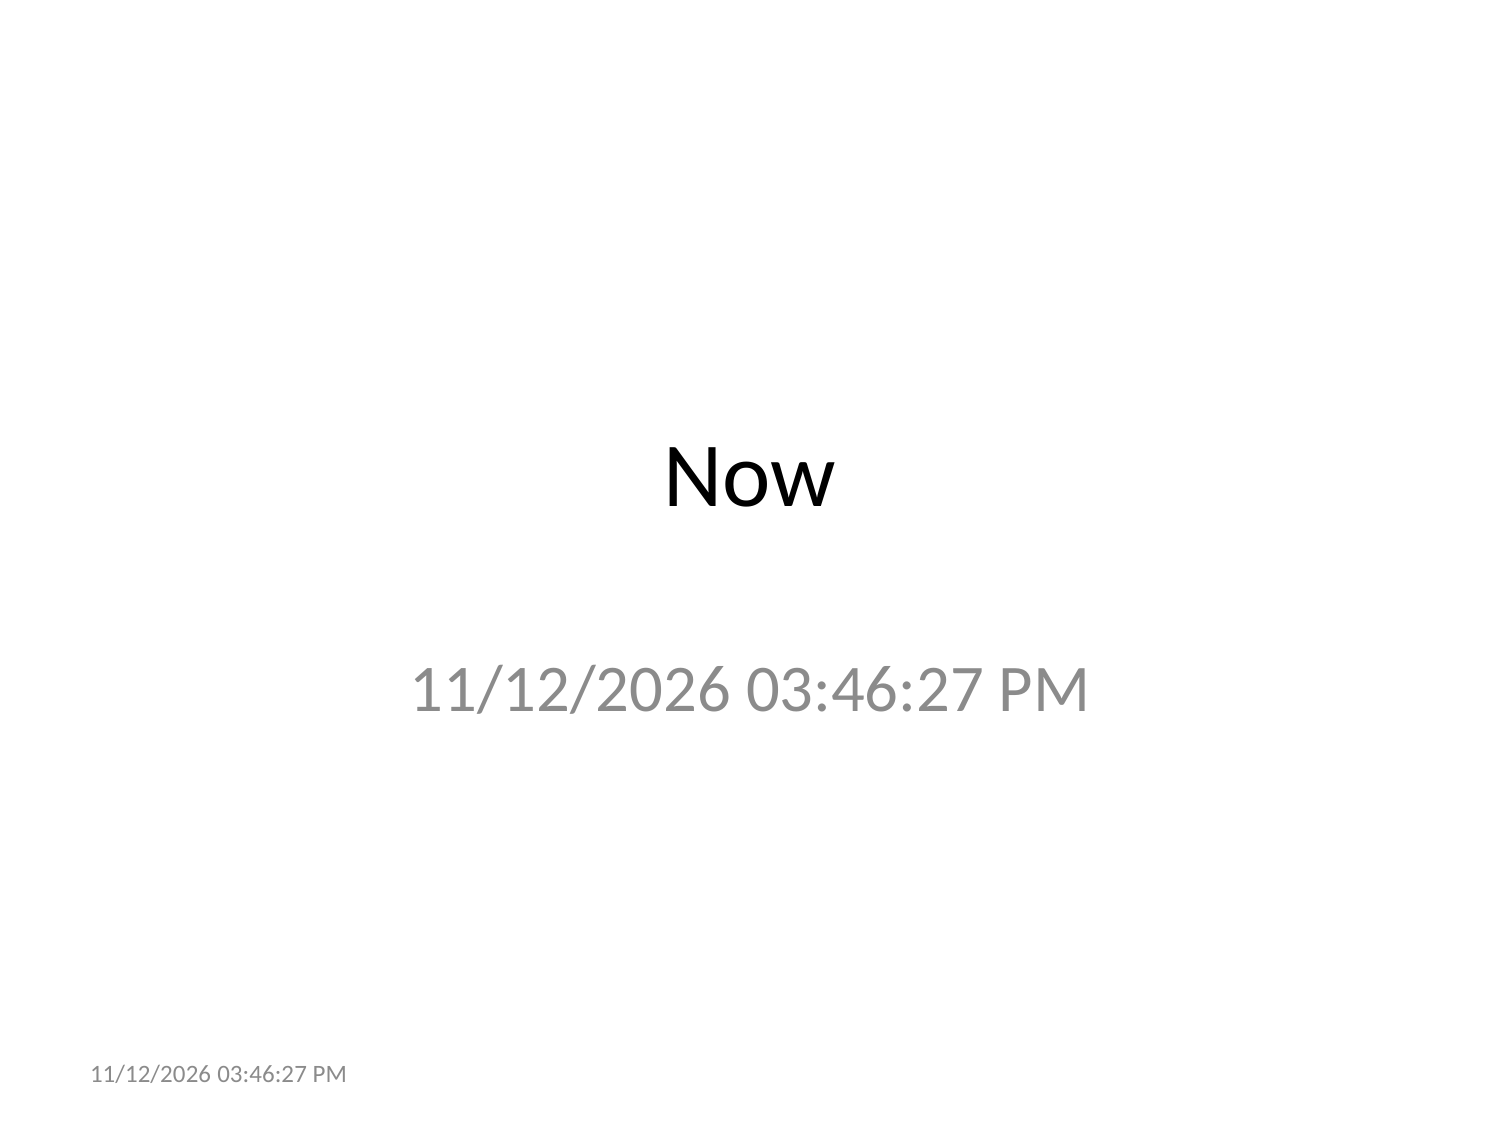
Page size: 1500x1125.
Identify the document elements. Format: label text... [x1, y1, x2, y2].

subtitle 2011-12-19 10:20:04 AM [225, 637, 1275, 925]
title Now [112, 349, 1388, 591]
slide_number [75, 1042, 425, 1103]
